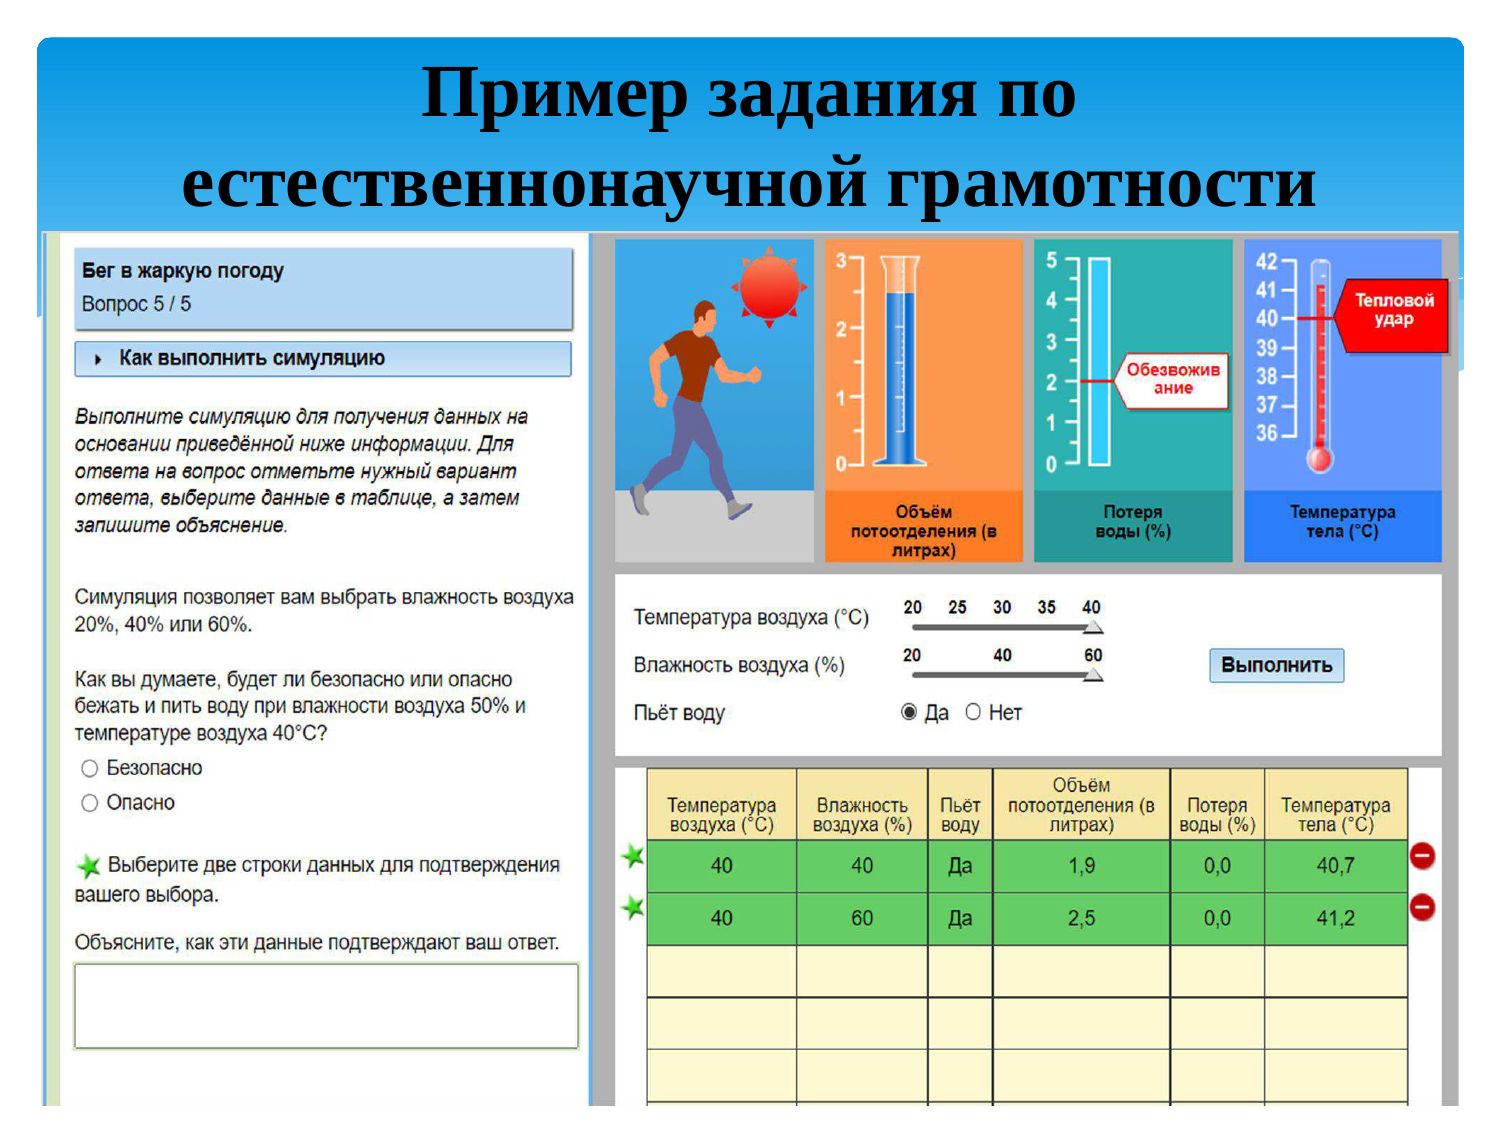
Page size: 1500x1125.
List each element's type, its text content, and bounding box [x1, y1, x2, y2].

picture [41, 231, 1459, 1107]
title Пример задания по естественнонаучной грамотности [75, 29, 1425, 228]
